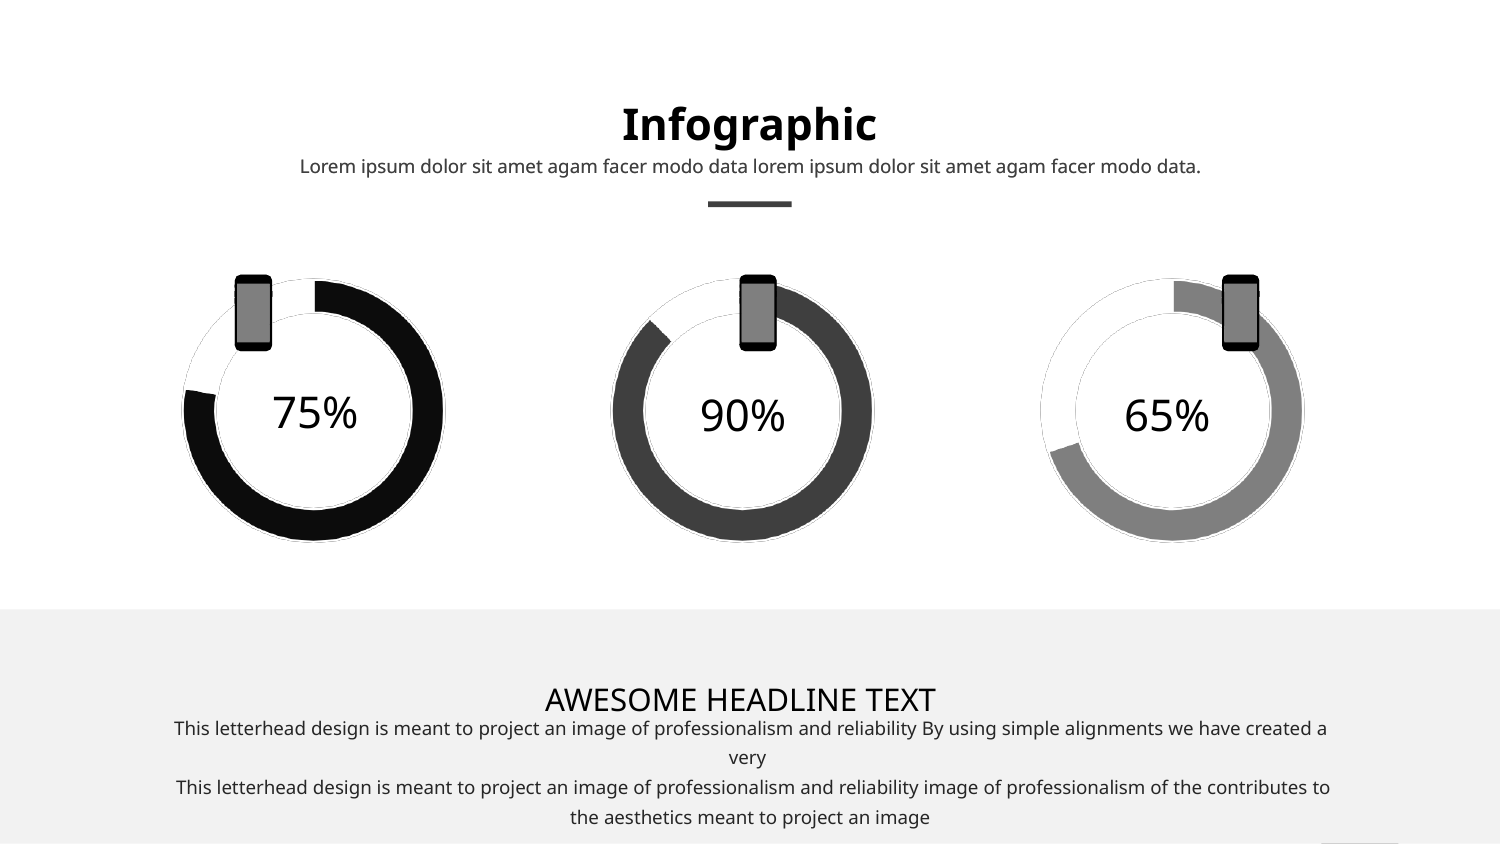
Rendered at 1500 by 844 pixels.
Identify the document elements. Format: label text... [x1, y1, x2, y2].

text_box This letterhead design is meant to project an image of professionalism and reliability By using simple alignments we have created a very This letterhead design is meant to project an image of professionalism and reliability image of professionalism of the contributes to the aesthetics meant to project an image [158, 730, 1342, 807]
text_box [0, 609, 1500, 844]
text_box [181, 236, 1479, 550]
text_box [708, 201, 792, 208]
text_box Lorem ipsum dolor sit amet agam facer modo data lorem ipsum dolor sit amet agam facer modo data. [103, 146, 1397, 189]
text_box [103, 88, 1397, 146]
text_box AWESOME HEADLINE TEXT [532, 680, 950, 718]
